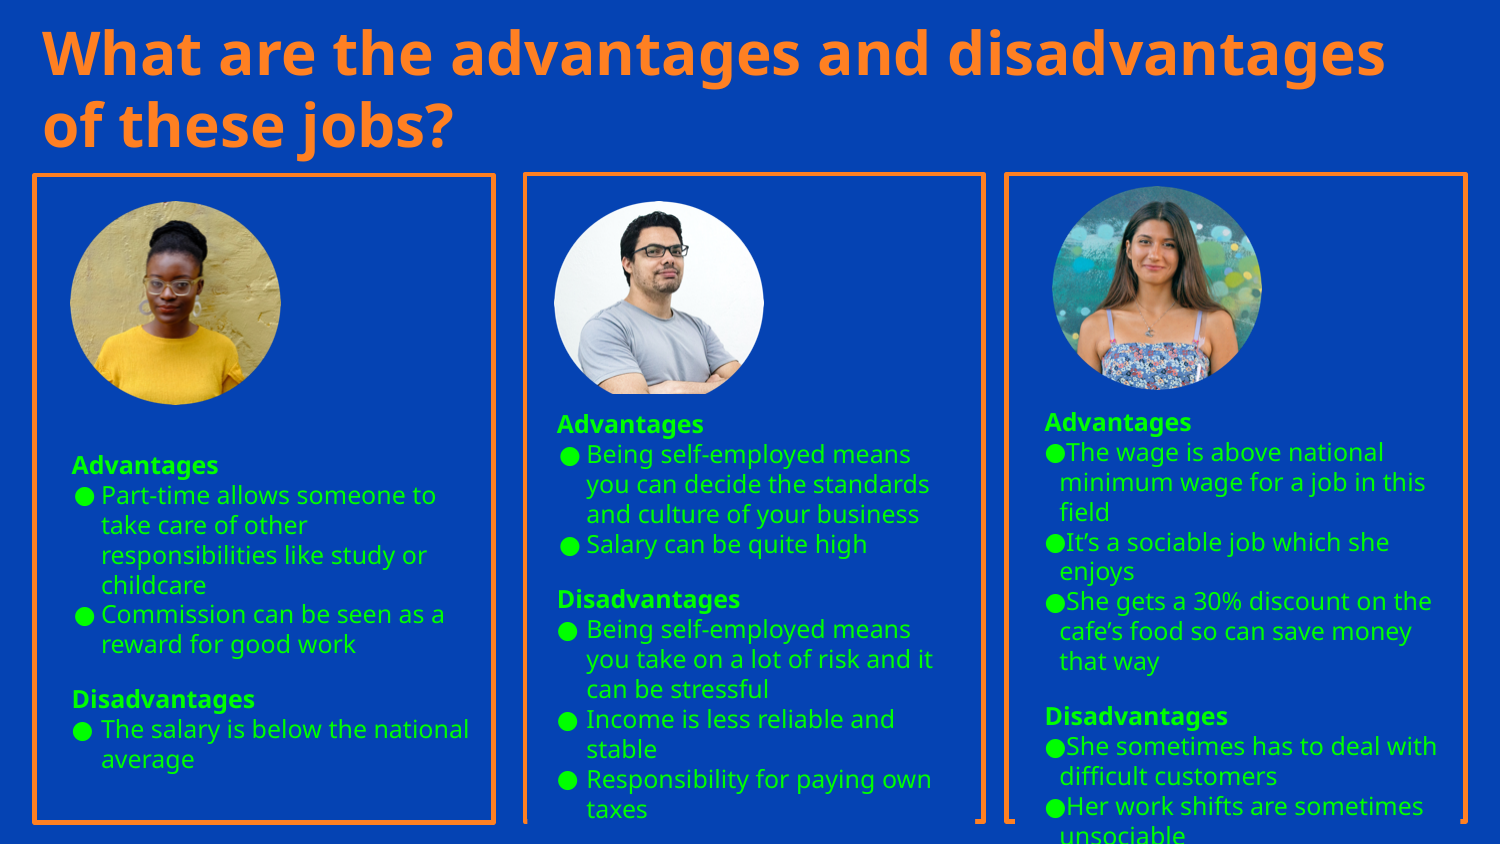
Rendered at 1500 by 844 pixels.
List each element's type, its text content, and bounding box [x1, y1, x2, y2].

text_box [34, 174, 494, 824]
text_box What are the advantages and disadvantages of these jobs? [42, 14, 1408, 160]
text_box Advantages The wage is above national minimum wage for a job in this field It’s a sociable job which she enjoys She gets a 30% discount on the cafe’s food so can save money that way Disadvantages She sometimes has to deal with difficult customers Her work shifts are sometimes unsociable [1015, 830, 1461, 844]
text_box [524, 173, 984, 841]
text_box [1006, 173, 1466, 822]
